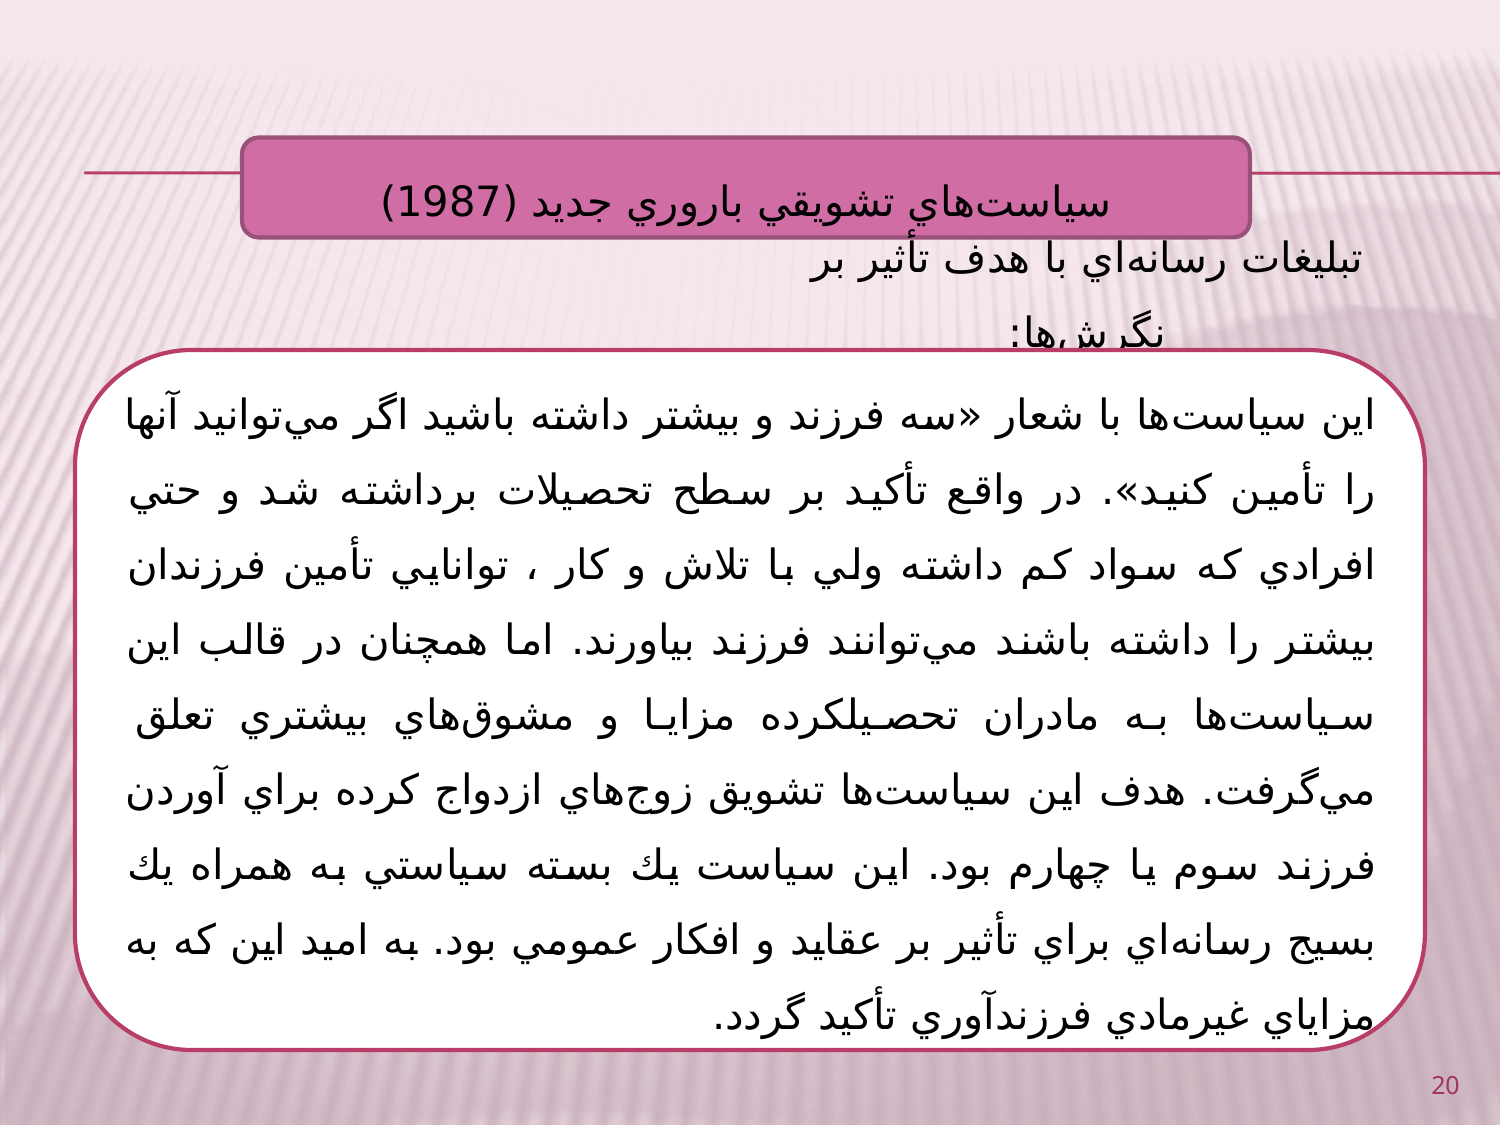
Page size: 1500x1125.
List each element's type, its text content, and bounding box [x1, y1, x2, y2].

text_box اين سياست‌ها با شعار «سه فرزند و بيشتر داشته باشید اگر مي‌توانيد آنها را تأمين كنيد». در واقع تأكيد بر سطح تحصيلات برداشته شد و حتي افرادي كه سواد كم داشته ولي با تلاش و كار ، توانايي تأمين فرزندان بيشتر را داشته باشند مي‌توانند فرزند بياورند. اما همچنان در قالب اين سياست‌ها به مادران تحصيلكرده مزايا و مشوق‌هاي بيشتري تعلق مي‌گرفت. هدف اين سياست‌ها تشويق زوج‌هاي ازدواج كرده براي آوردن فرزند سوم يا چهارم بود. اين سياست يك بسته سياستي به همراه يك بسيج رسانه‌اي براي تأثير بر عقايد و افكار عمومي بود. به اميد اين كه به مزاياي غيرمادي فرزند‌آوري تأكيد گردد. [72, 347, 1428, 1053]
text_box تبليغات رسانه‌اي با هدف تأثير بر نگرش‌ها: [760, 235, 1415, 328]
slide_number 20 [1350, 1061, 1475, 1103]
text_box سياست‌هاي تشويقي باروري جديد (1987) [239, 135, 1253, 240]
